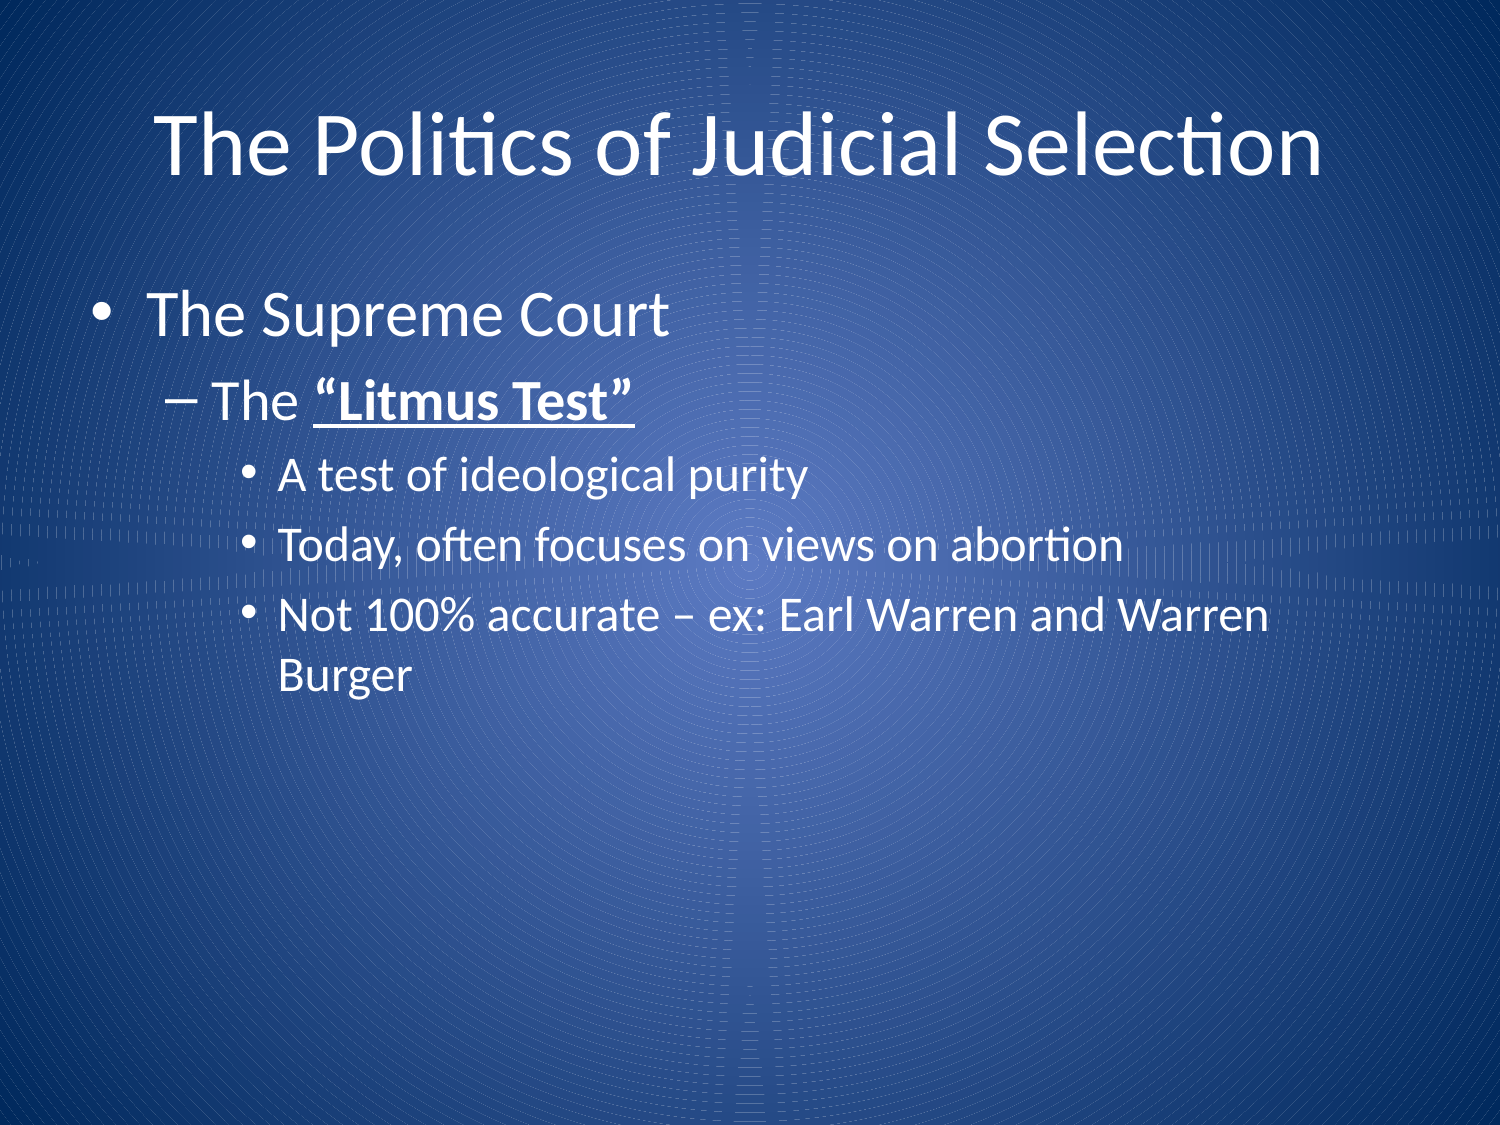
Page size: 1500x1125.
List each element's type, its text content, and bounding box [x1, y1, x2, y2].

list The Supreme Court The “Litmus Test” A test of ideological purity Today, often focuses on views on abortion Not 100% accurate – ex: Earl Warren and Warren Burger [75, 262, 1425, 1005]
title The Politics of Judicial Selection [75, 45, 1425, 233]
